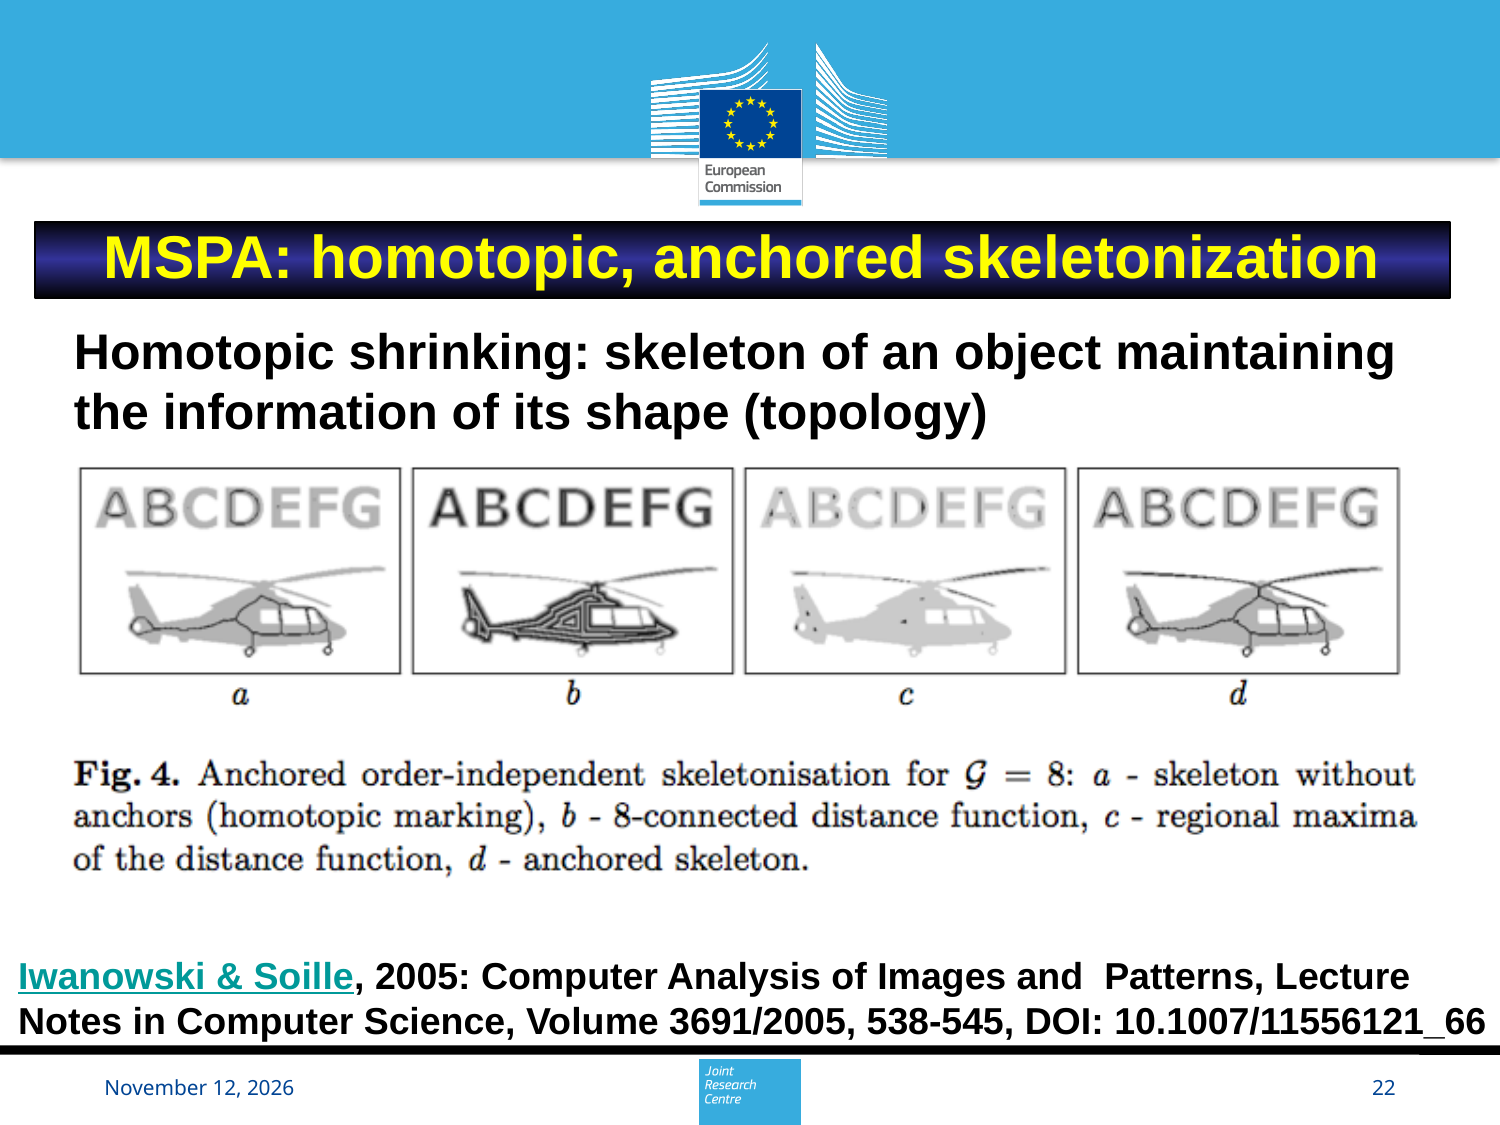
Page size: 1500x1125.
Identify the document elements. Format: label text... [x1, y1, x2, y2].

picture [651, 42, 887, 207]
text_box MSPA: homotopic, anchored skeletonization [35, 221, 1450, 299]
text_box Homotopic shrinking: skeleton of an object maintaining the information of its shape (topology) [59, 312, 1426, 448]
picture [37, 449, 1445, 898]
slide_number 22 [1045, 1074, 1396, 1100]
text_box Iwanowski & Soille, 2005: Computer Analysis of Images and Patterns, Lecture Notes in Computer Science, Volume 3691/2005, 538-545, DOI: 10.1007/11556121_66 [3, 944, 1500, 1050]
picture [699, 1059, 801, 1125]
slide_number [104, 1074, 455, 1100]
